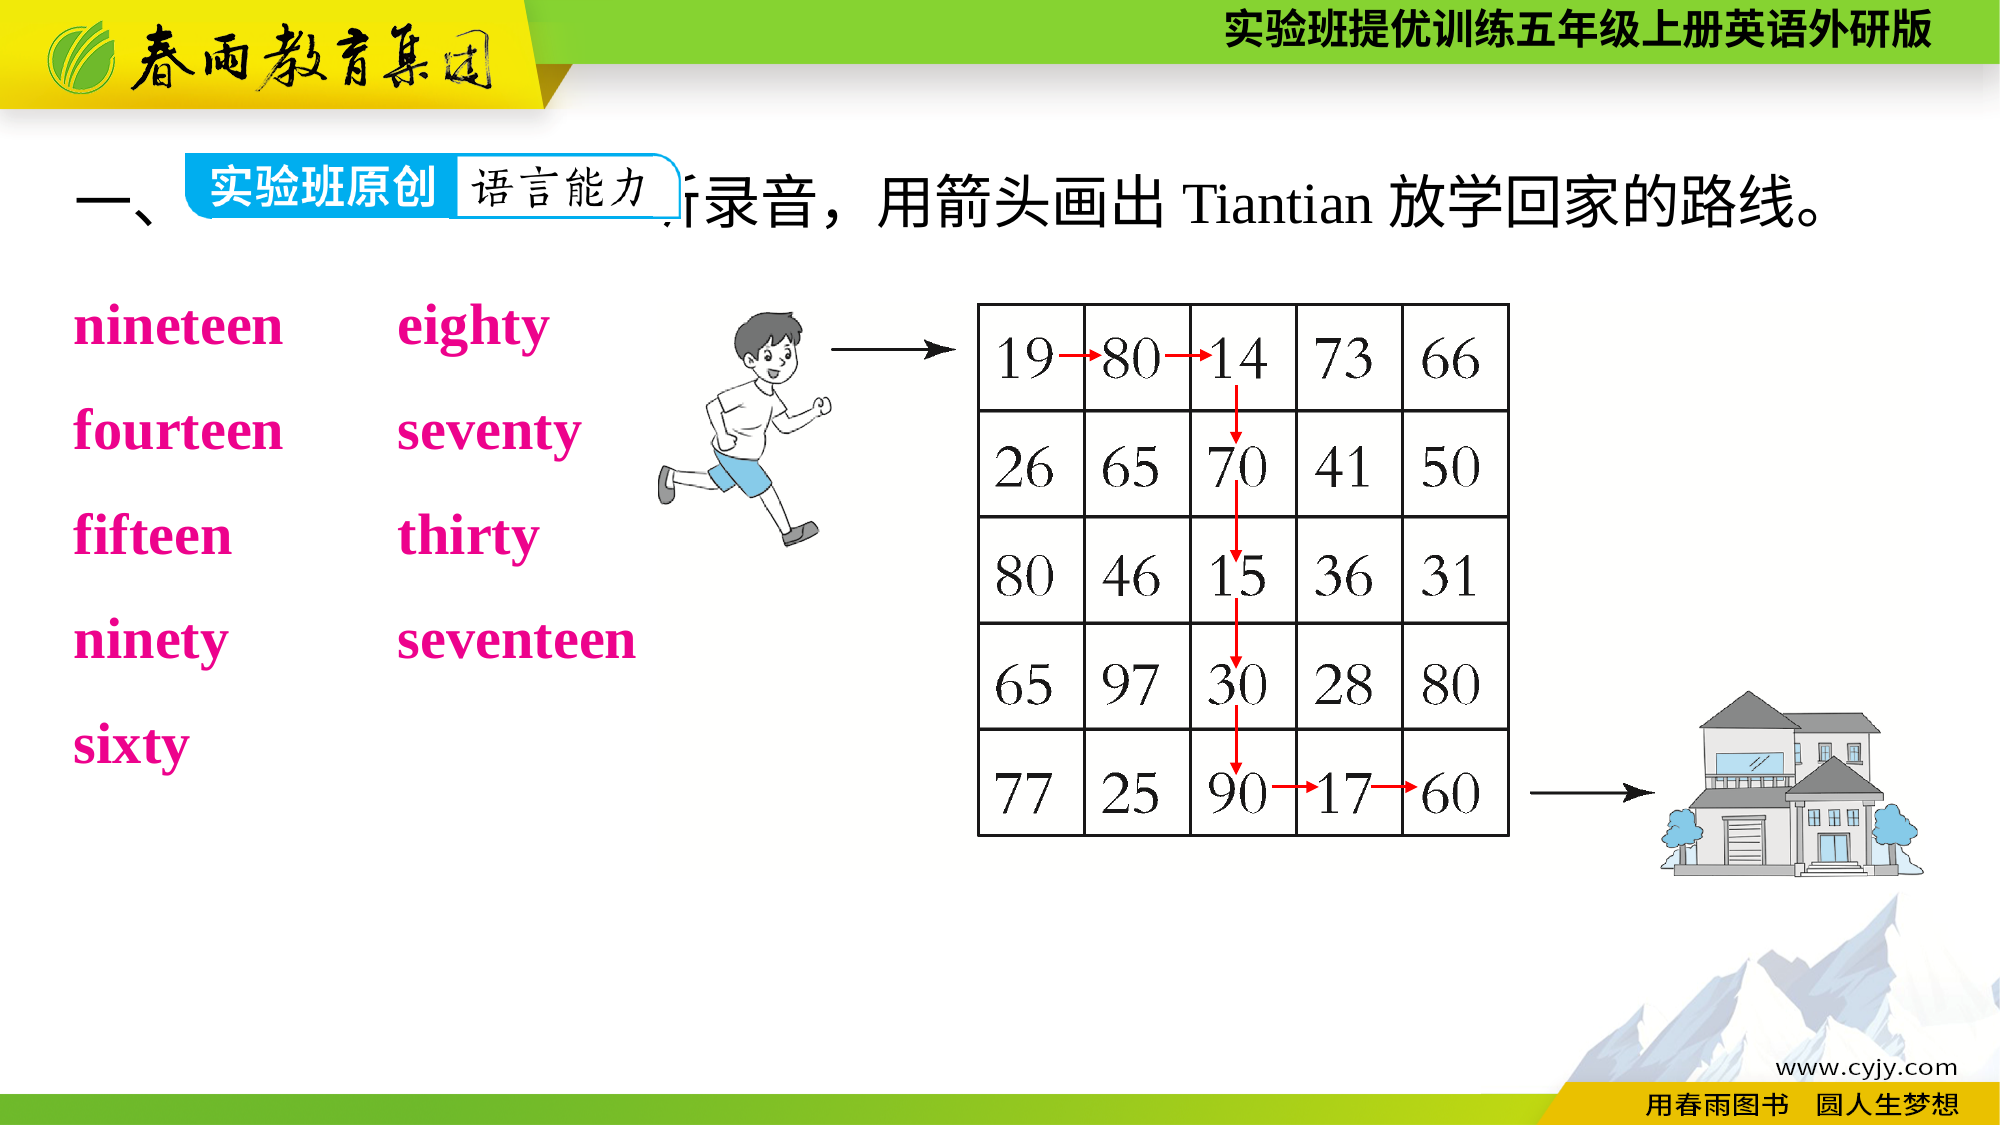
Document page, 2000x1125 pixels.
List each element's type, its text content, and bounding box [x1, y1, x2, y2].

picture [0, 0, 2000, 1125]
text_box nineteen eighty fourteen seventy fifteen thirty ninety seventeen sixty [59, 243, 847, 783]
list 一、 听录音，用箭头画出Tiantian放学回家的路线。 [59, 122, 1944, 231]
